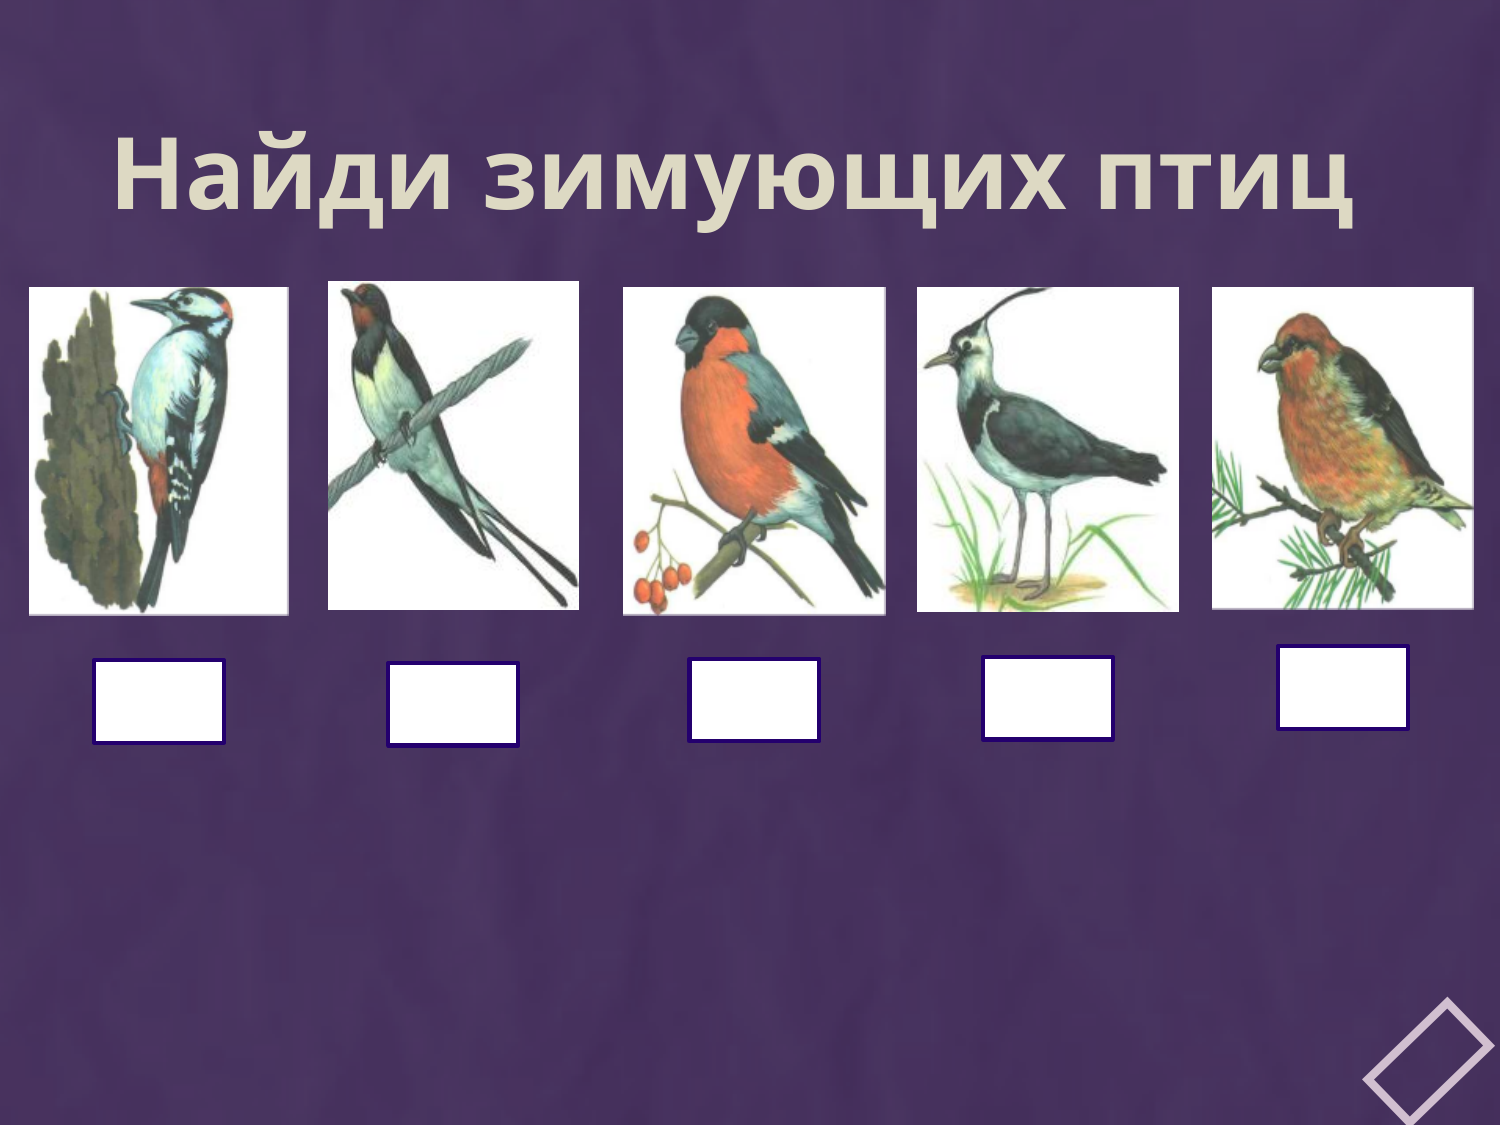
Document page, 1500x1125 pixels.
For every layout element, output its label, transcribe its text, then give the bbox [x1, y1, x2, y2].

picture [916, 287, 1179, 612]
text_box [92, 658, 226, 745]
picture [29, 287, 289, 616]
picture [1211, 287, 1475, 610]
text_box Найди зимующих птиц [53, 101, 1412, 237]
picture [327, 281, 579, 610]
text_box [981, 655, 1115, 742]
text_box [1276, 644, 1410, 731]
text_box [687, 657, 821, 743]
text_box [386, 661, 520, 748]
picture [623, 287, 886, 616]
